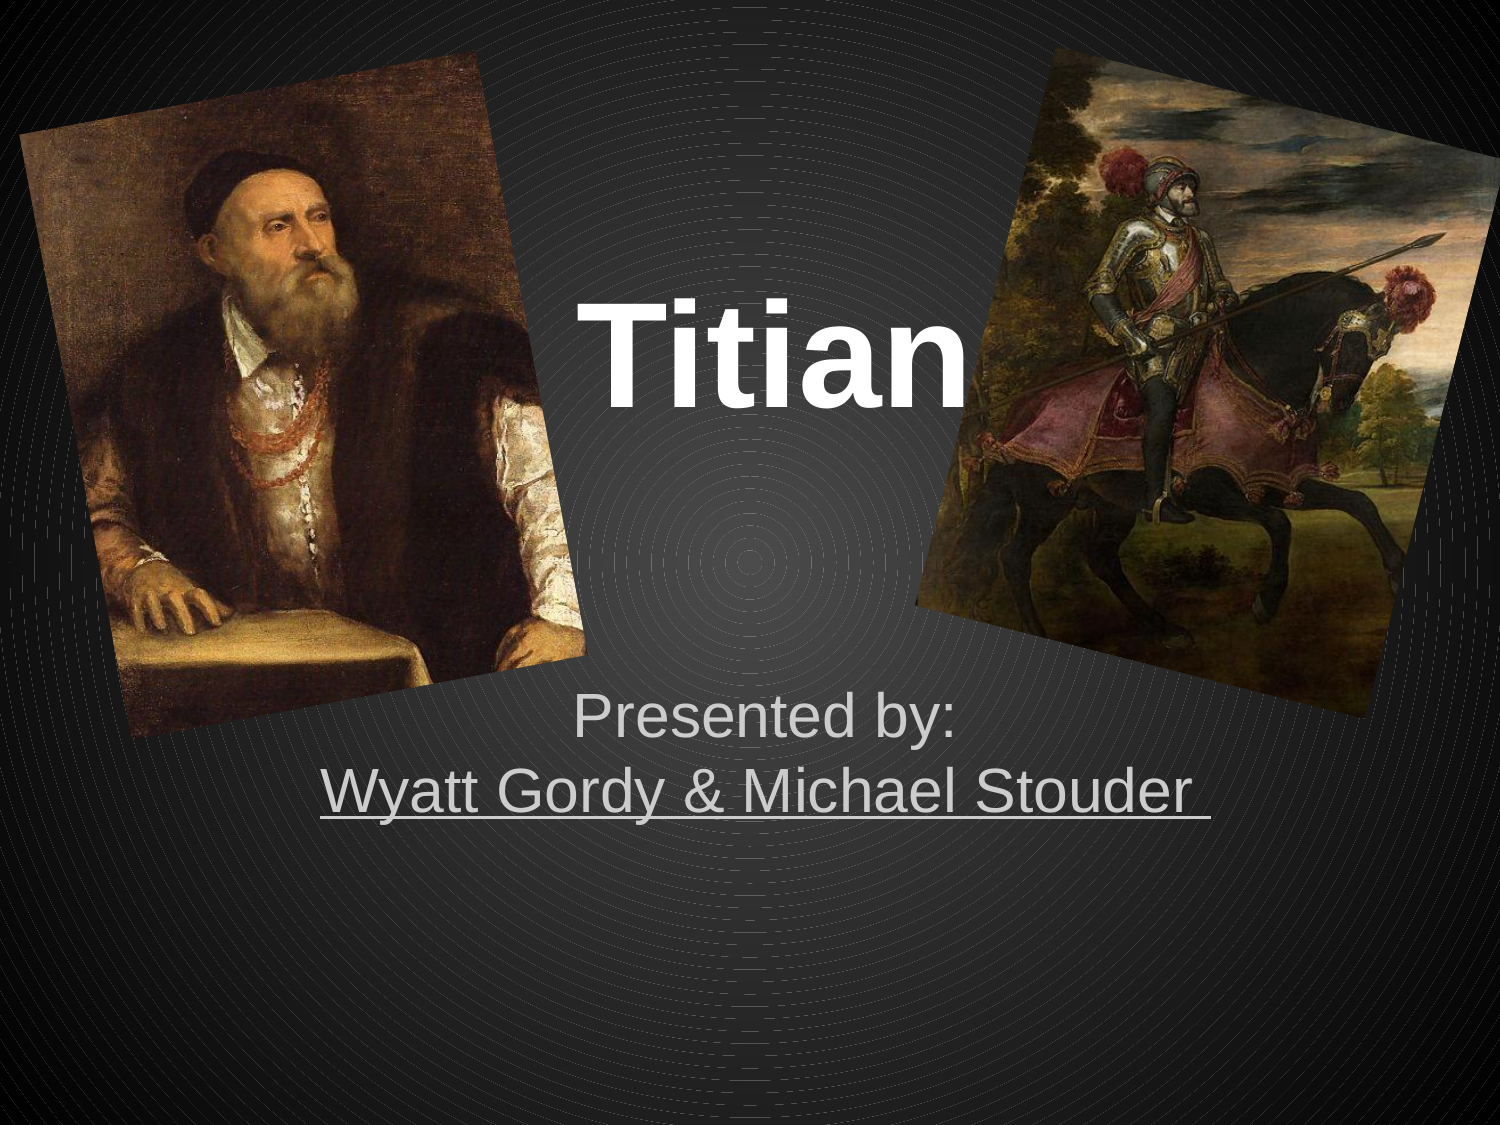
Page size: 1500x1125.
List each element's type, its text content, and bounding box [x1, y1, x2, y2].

title Titian [511, 235, 1008, 453]
text_box [19, 50, 588, 659]
text_box [915, 46, 1500, 719]
subtitle Presented by: Wyatt Gordy & Michael Stouder [112, 659, 1388, 1125]
